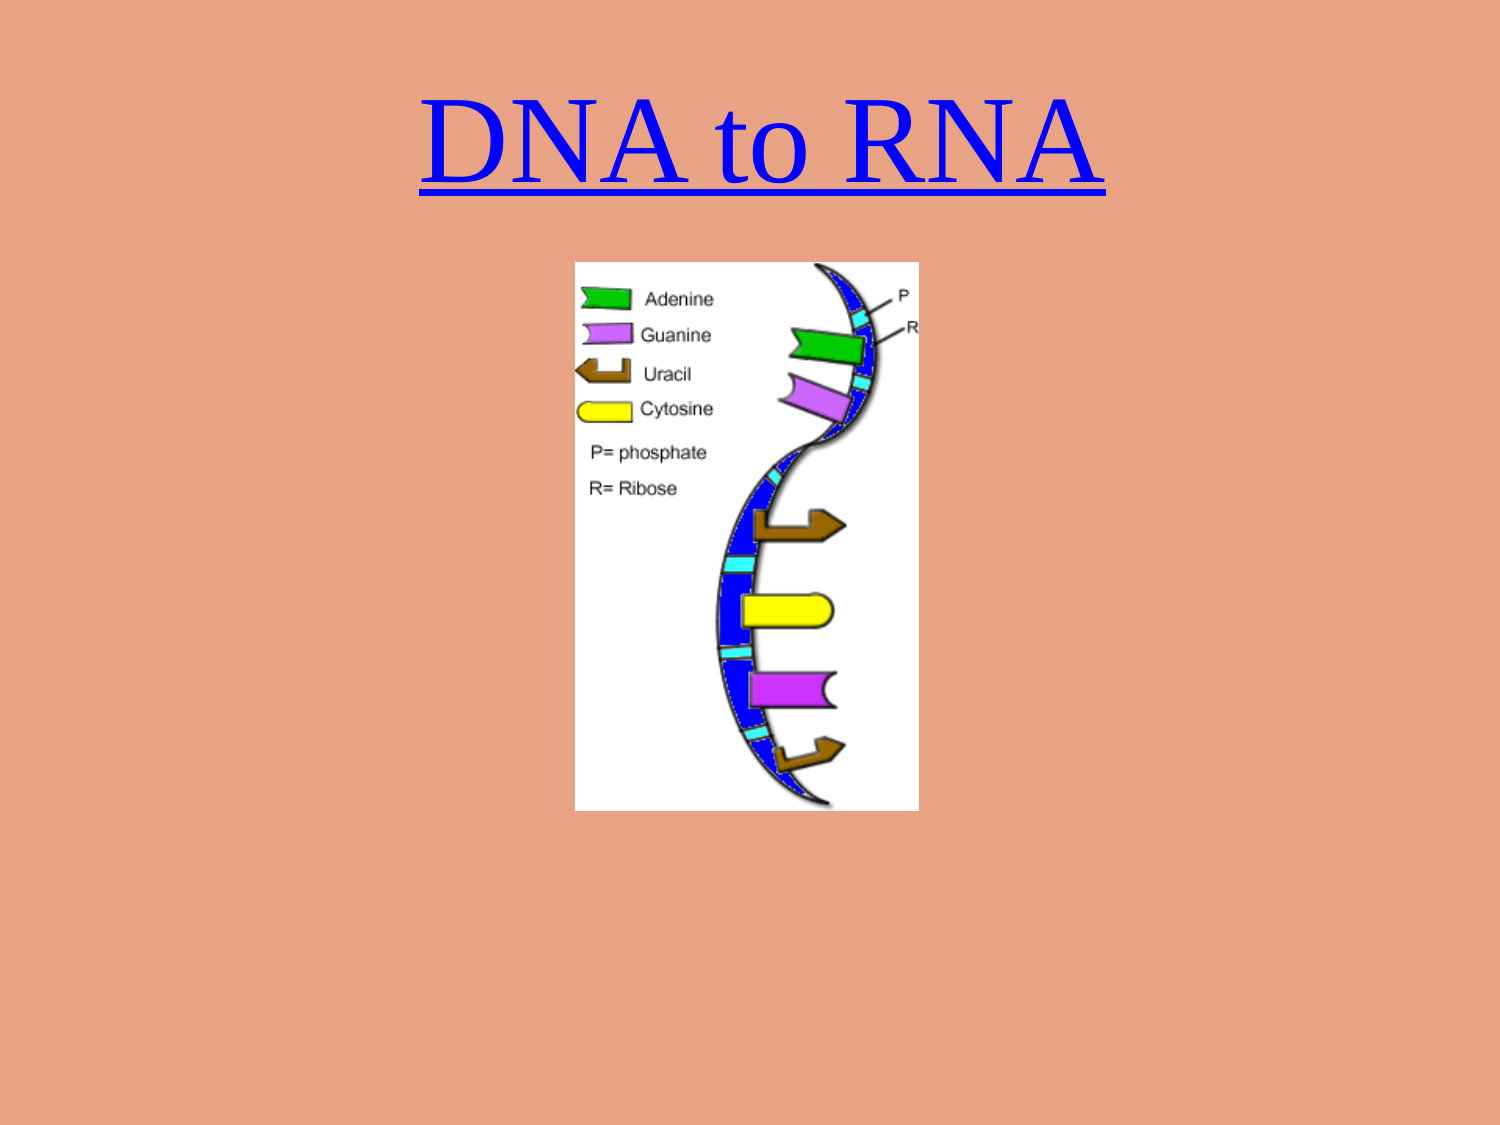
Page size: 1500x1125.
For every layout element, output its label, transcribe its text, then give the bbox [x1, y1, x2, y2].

picture [574, 262, 919, 812]
text_box DNA to RNA [249, 49, 1275, 215]
